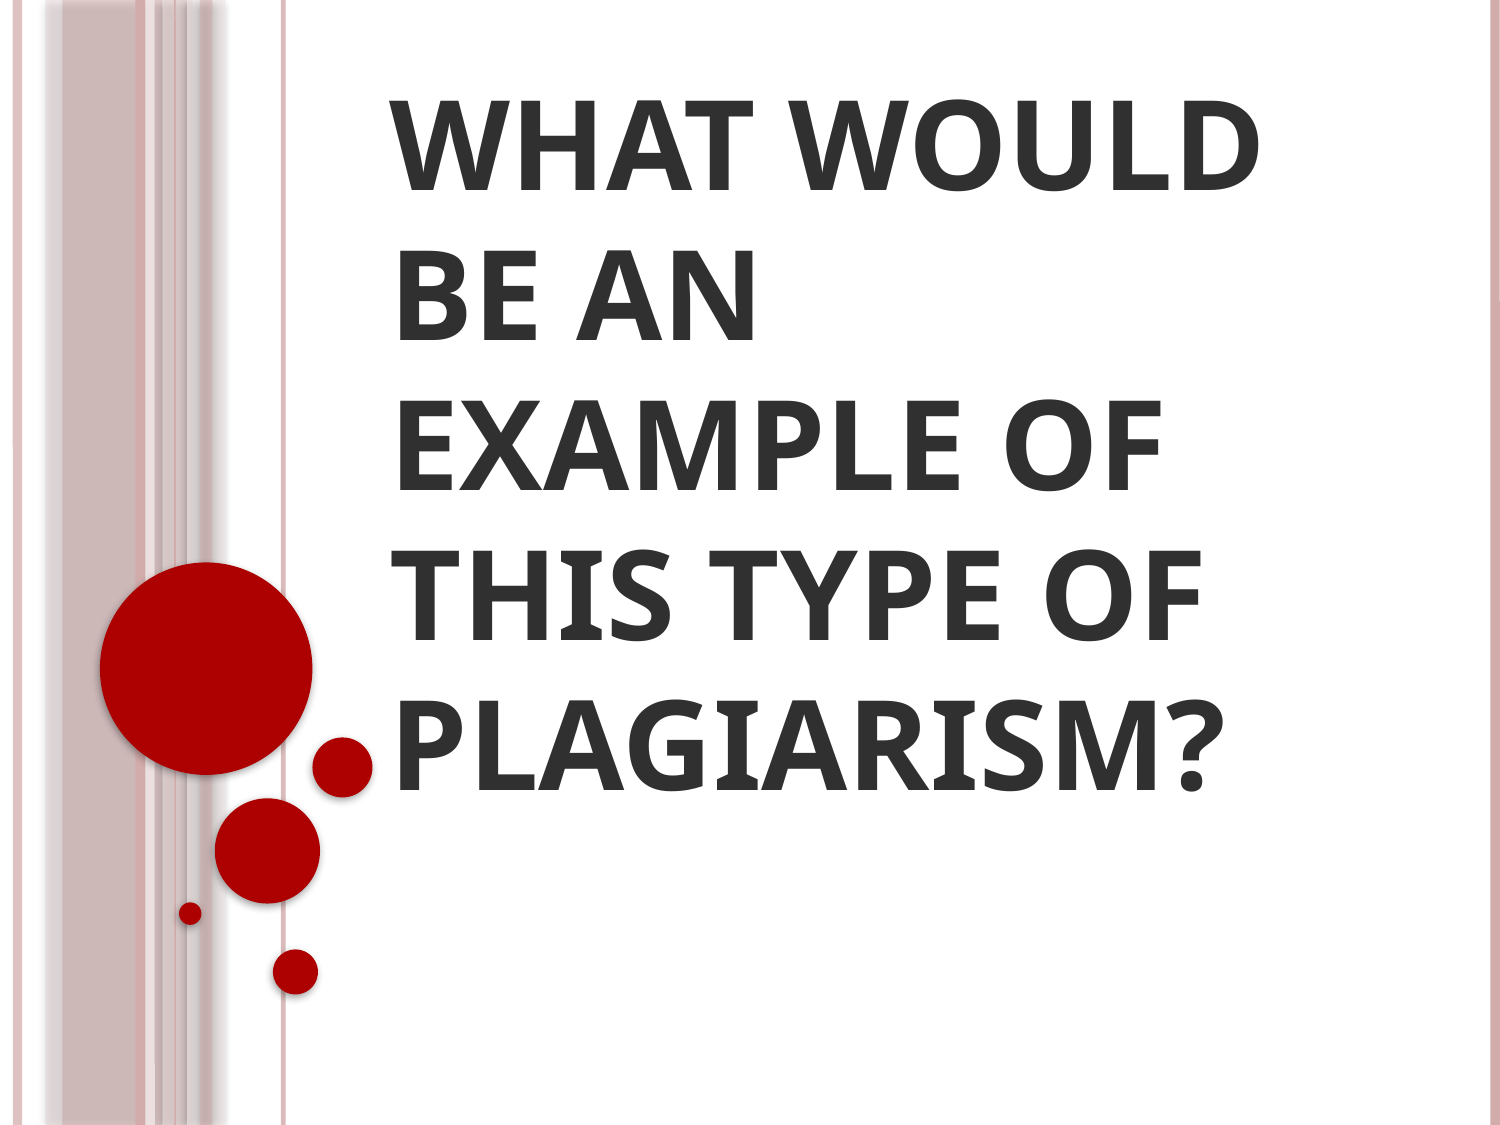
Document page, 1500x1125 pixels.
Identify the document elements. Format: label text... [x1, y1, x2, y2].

title What would be an example of this type of plagiarism? [375, 512, 1388, 824]
